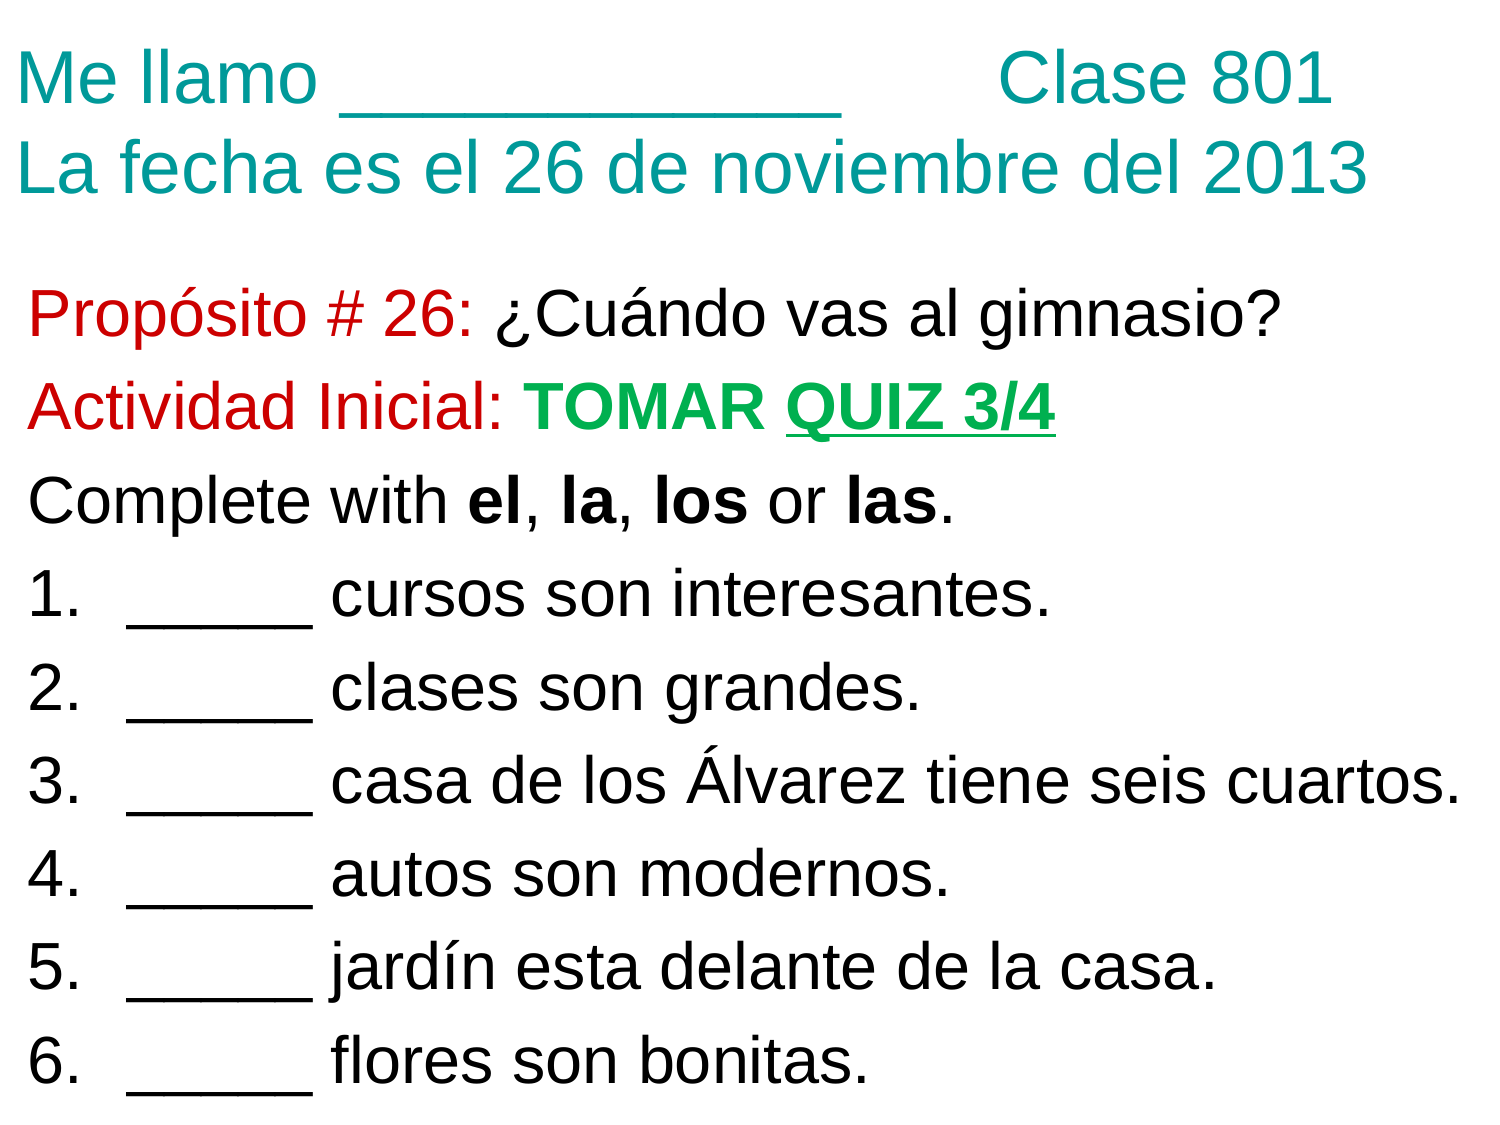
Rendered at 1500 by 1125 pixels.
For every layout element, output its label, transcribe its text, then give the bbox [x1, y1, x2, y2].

list Propósito # 26: ¿Cuándo vas al gimnasio? Actividad Inicial: TOMAR QUIZ 3/4 Complete with el, la, los or las. _____ cursos son interesantes. _____ clases son grandes. _____ casa de los Álvarez tiene seis cuartos. _____ autos son modernos. _____ jardín esta delante de la casa. _____ flores son bonitas. [12, 262, 1500, 1125]
title Me llamo ____________ Clase 801 La fecha es el 26 de noviembre del 2013 [0, 24, 1500, 213]
